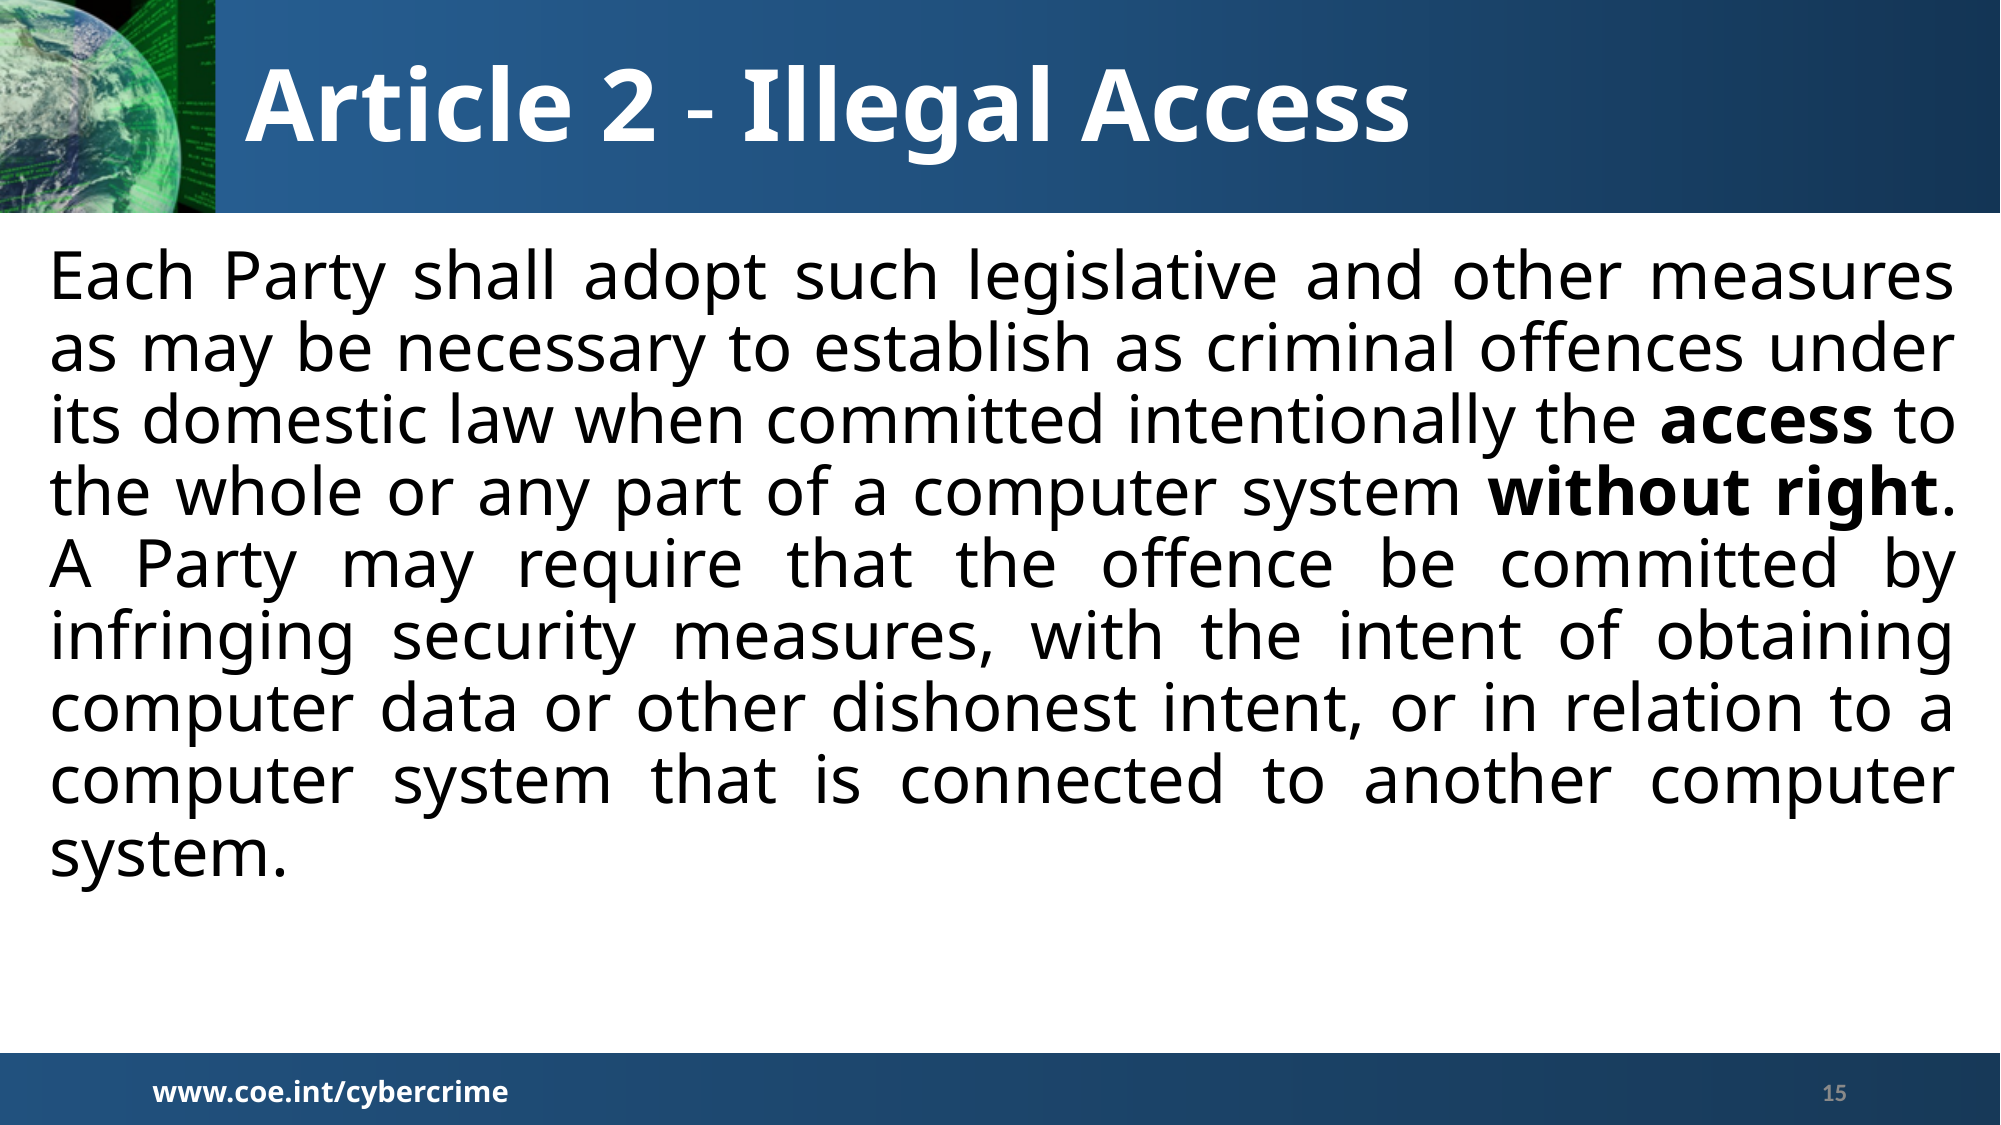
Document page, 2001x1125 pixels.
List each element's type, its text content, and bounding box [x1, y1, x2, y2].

slide_number www.coe.int/cybercrime [137, 1061, 588, 1121]
picture [0, 0, 2000, 213]
text_box Article 2 - Illegal Access [230, 74, 1801, 144]
list Each Party shall adopt such legislative and other measures as may be necessary to establish as criminal offences under its domestic law when committed intentionally the access to the whole or any part of a computer system without right. A Party may require that the offence be committed by infringing security measures, with the intent of obtaining computer data or other dishonest intent, or in relation to a computer system that is connected to another computer system. [33, 234, 1974, 1031]
slide_number 15 [1412, 1061, 1863, 1121]
